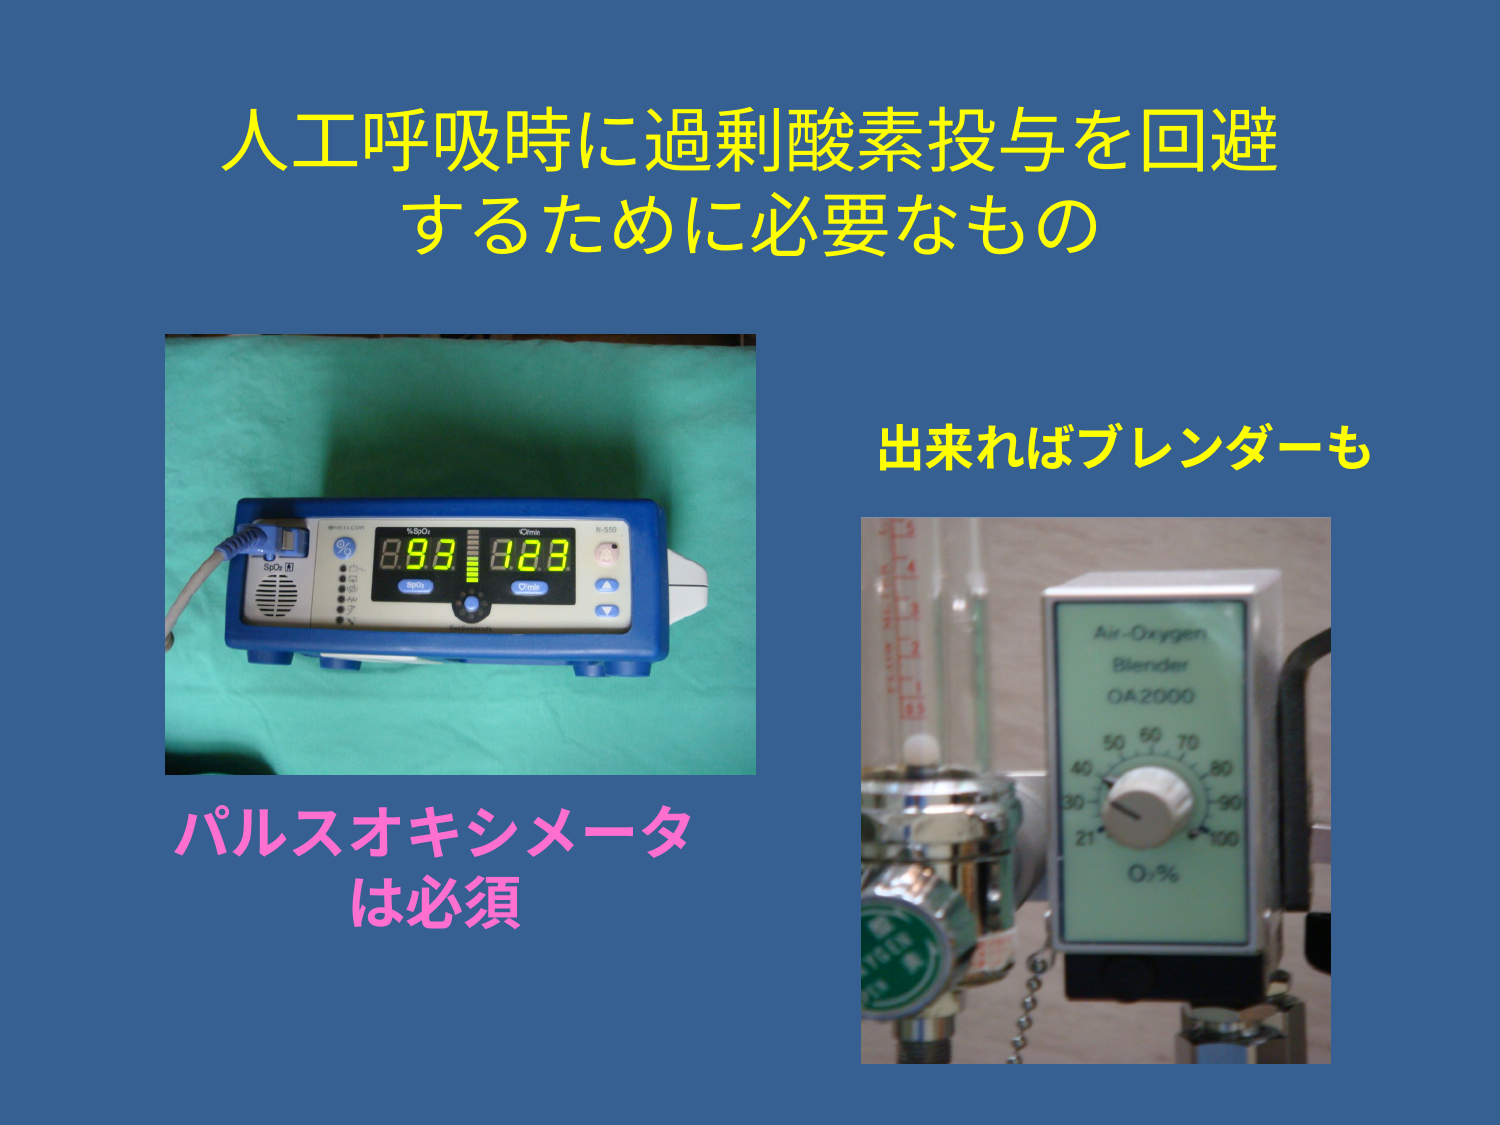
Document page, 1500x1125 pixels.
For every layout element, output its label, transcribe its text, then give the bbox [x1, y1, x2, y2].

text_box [859, 408, 1426, 1064]
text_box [164, 334, 756, 946]
title 人工呼吸時に過剰酸素投与を回避 するために必要なもの [75, 86, 1425, 275]
